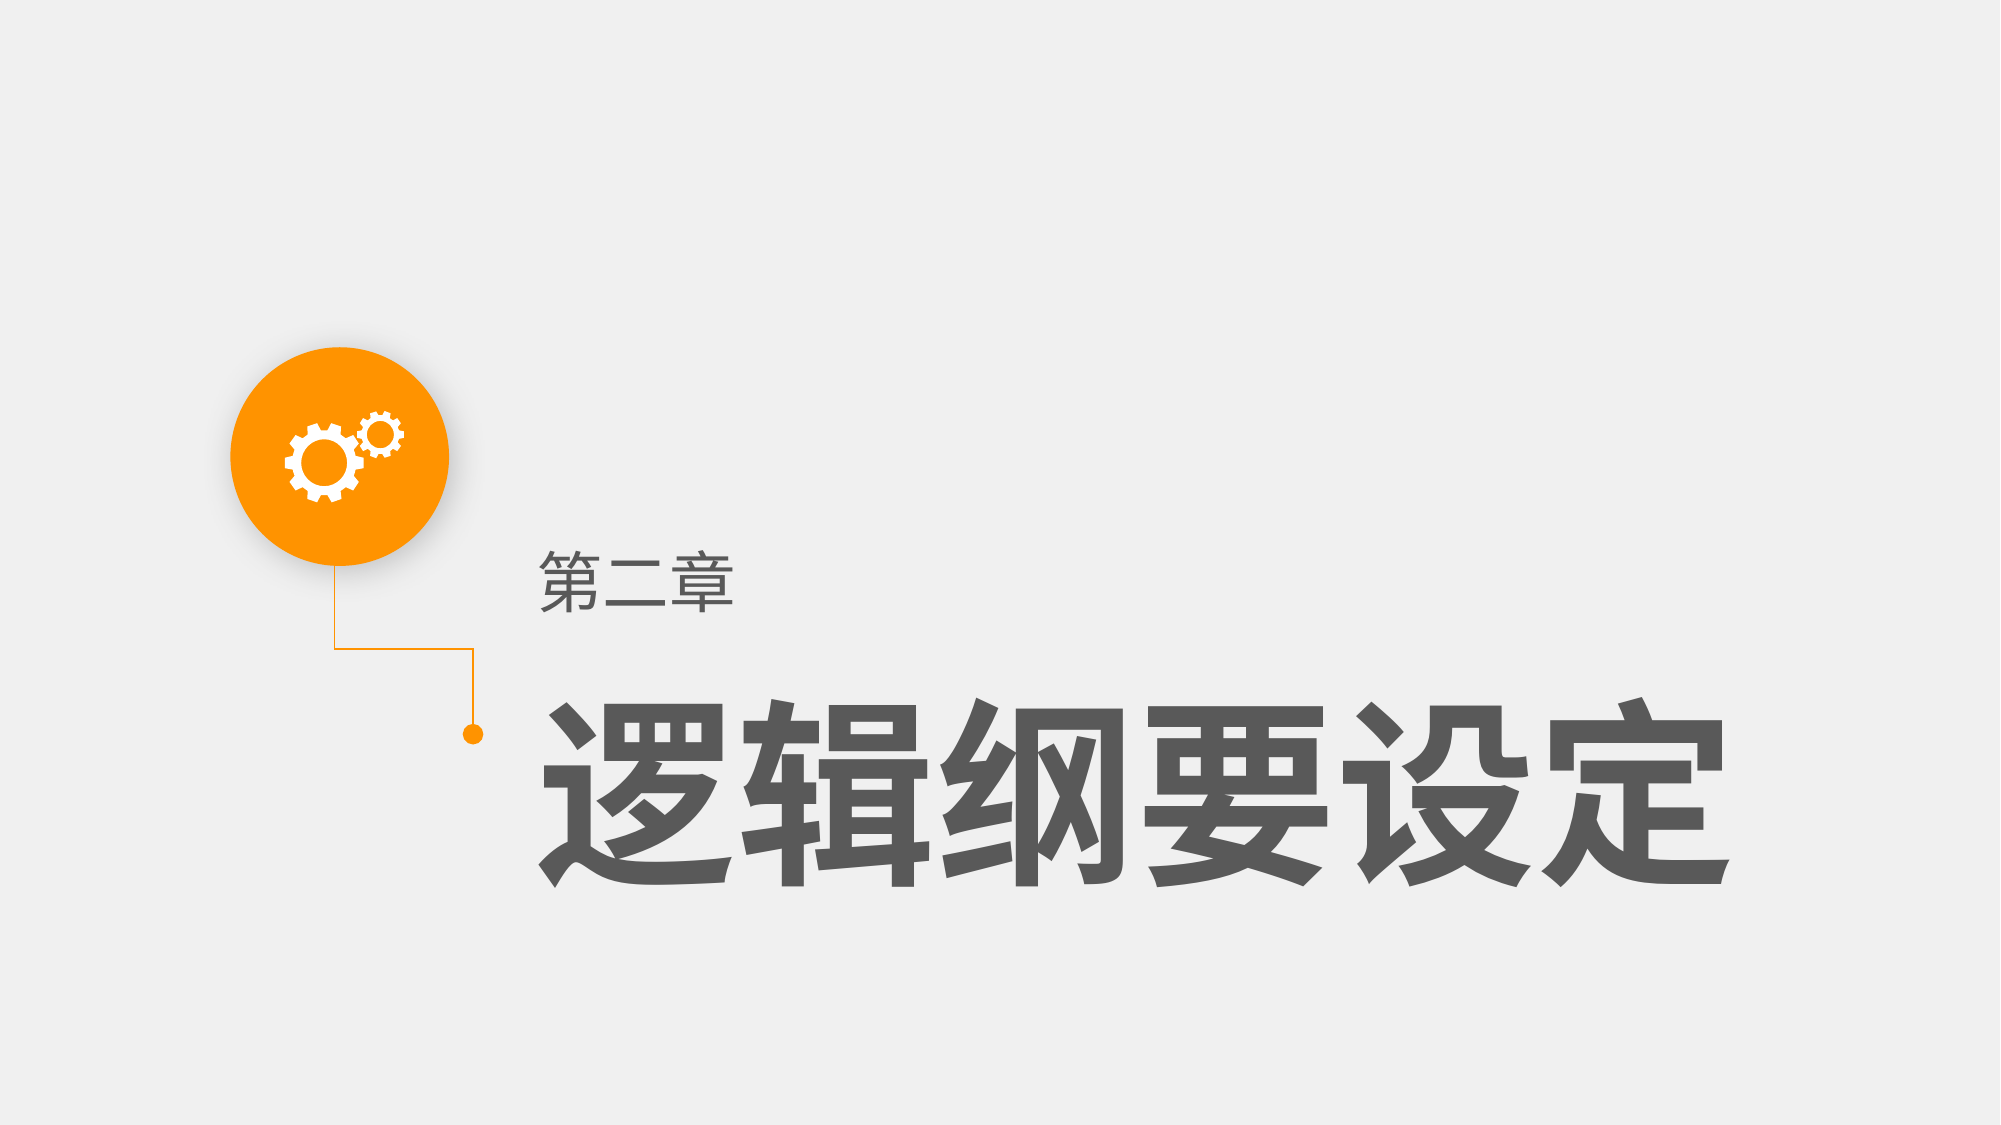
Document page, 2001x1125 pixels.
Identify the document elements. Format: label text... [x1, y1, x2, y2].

text_box [230, 347, 450, 566]
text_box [318, 579, 489, 719]
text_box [284, 410, 404, 503]
text_box 第二章 逻辑纲要设定 [521, 517, 1898, 701]
